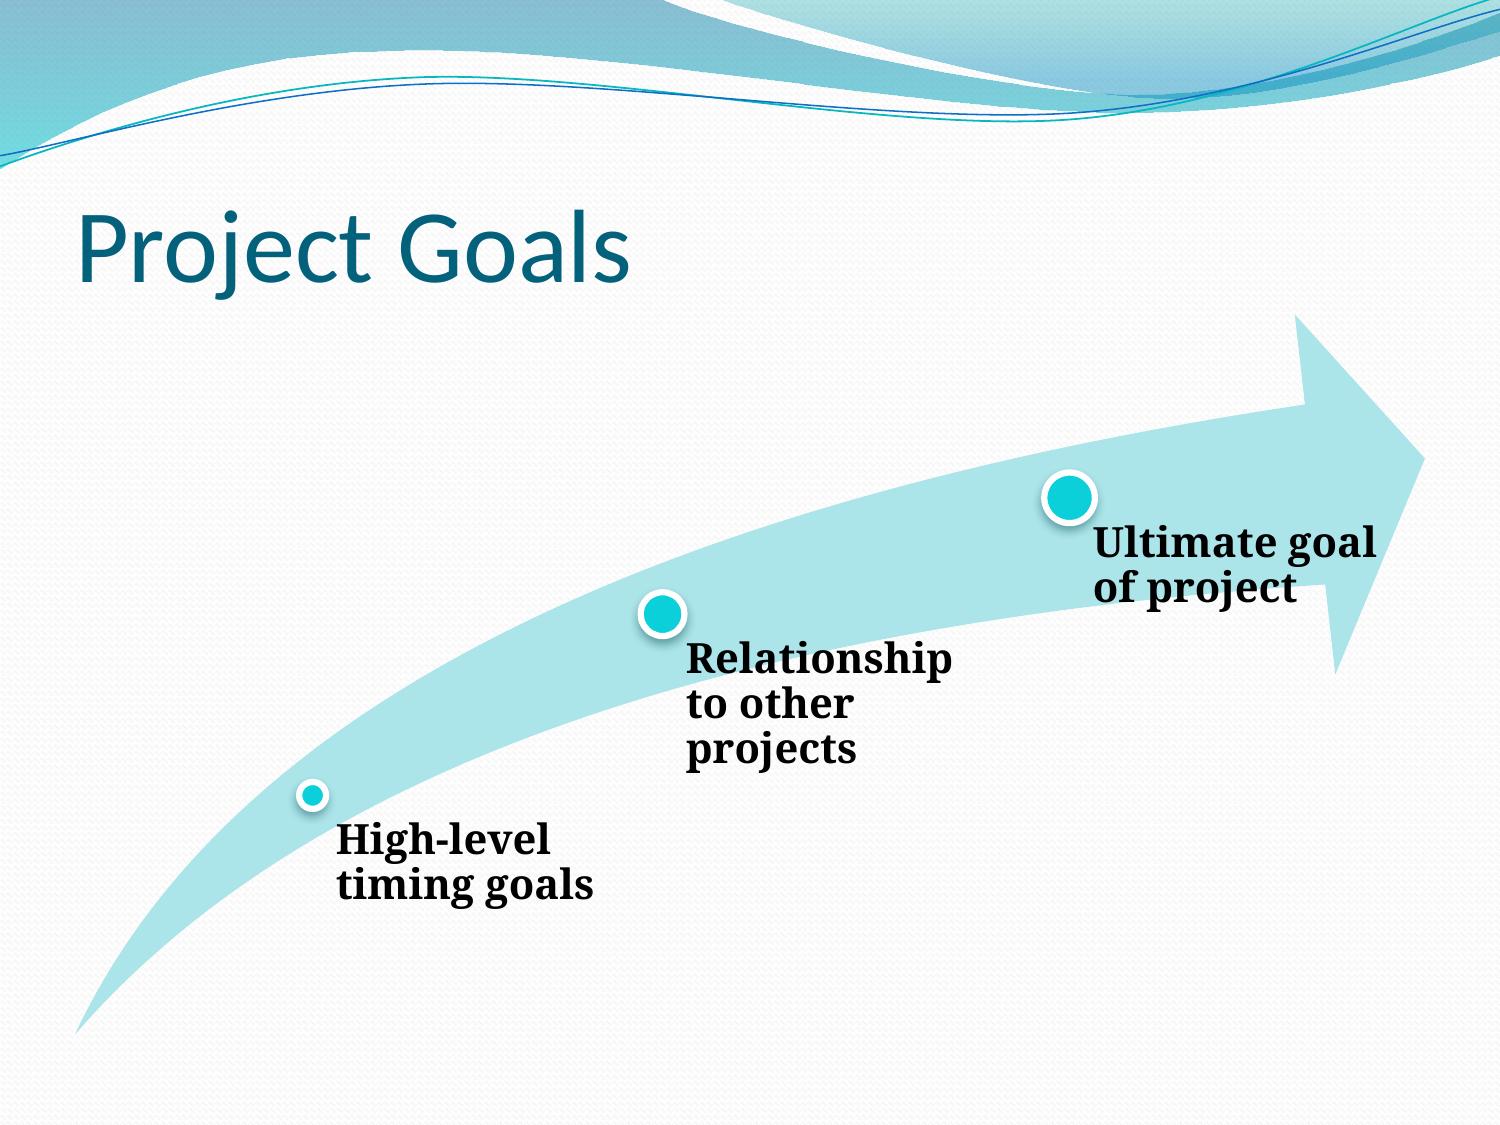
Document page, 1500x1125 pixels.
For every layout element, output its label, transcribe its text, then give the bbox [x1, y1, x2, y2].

title Project Goals [75, 115, 1425, 303]
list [74, 314, 1426, 1035]
